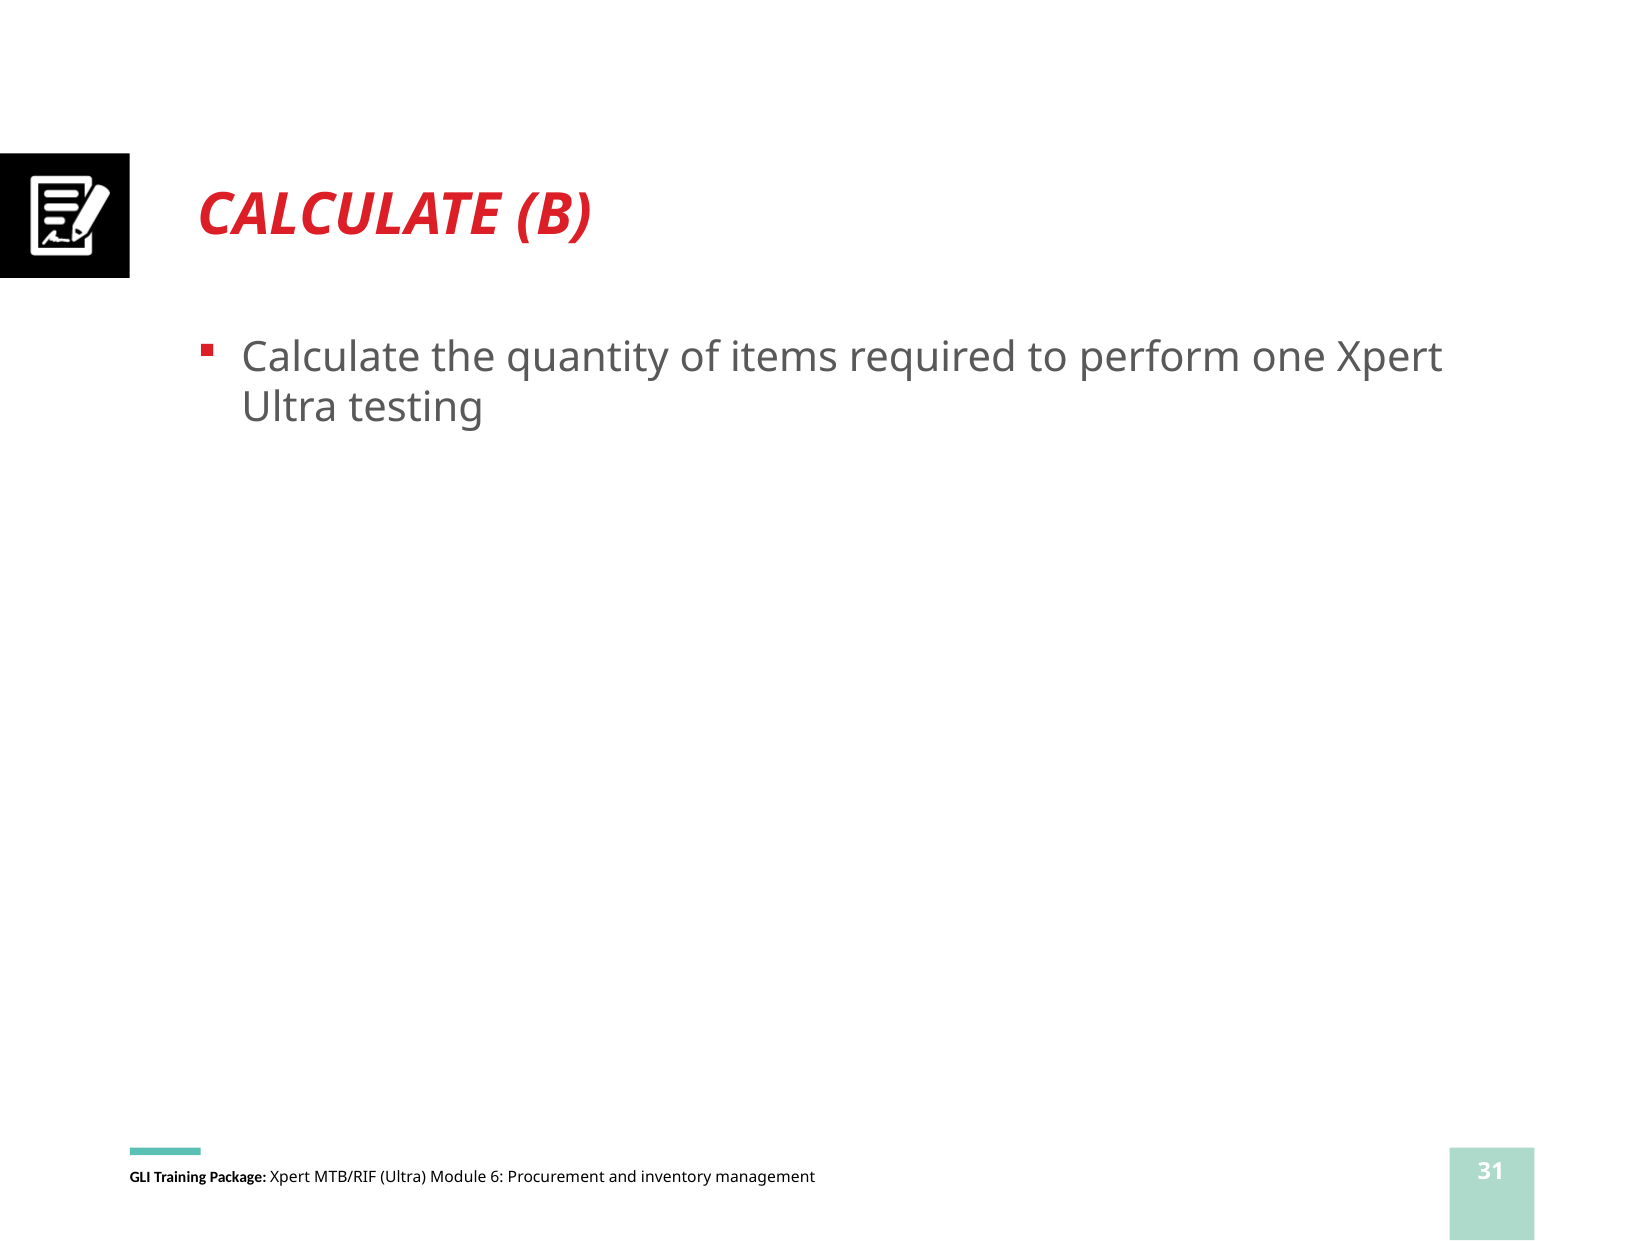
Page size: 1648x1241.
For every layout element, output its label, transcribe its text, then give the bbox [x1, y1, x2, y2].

title CALCULATE (B) [197, 153, 1450, 278]
list Calculate the quantity of items required to perform one Xpert Ultra testing [197, 330, 1450, 1087]
picture [12, 158, 122, 270]
